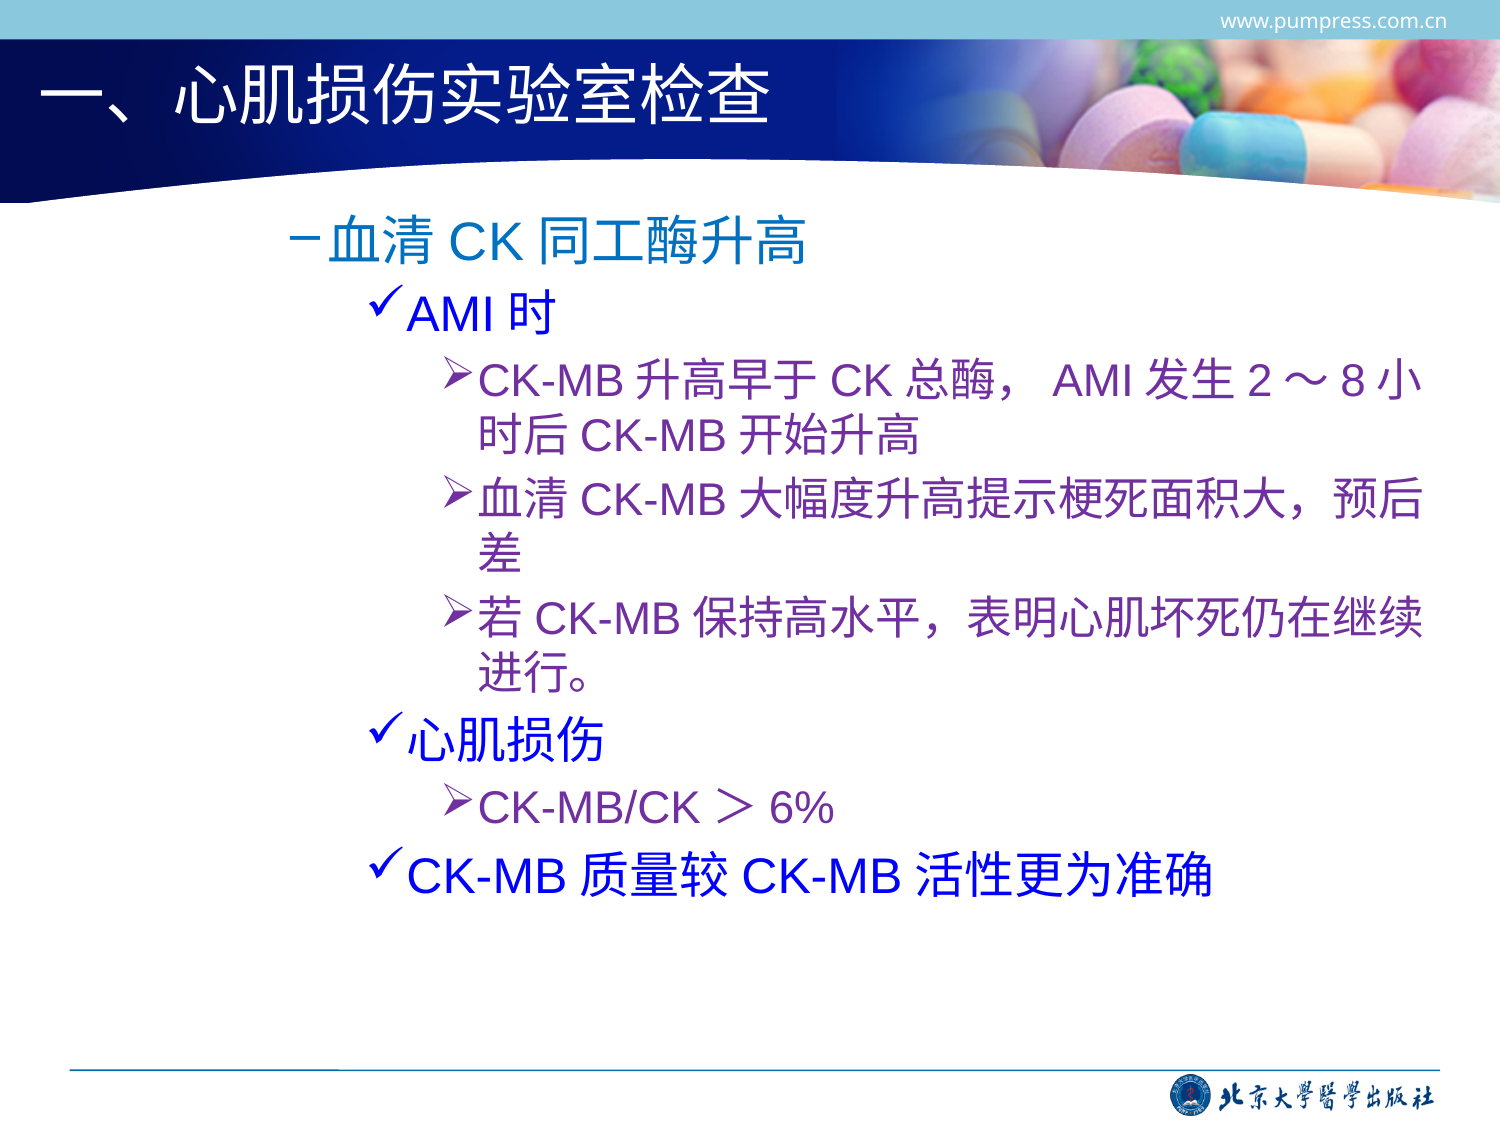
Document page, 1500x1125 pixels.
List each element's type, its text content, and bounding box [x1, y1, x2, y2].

list 血清CK同工酶升高 AMI时 CK-MB升高早于CK总酶，AMI发生2～8小时后CK-MB开始升高 血清CK-MB大幅度升高提示梗死面积大，预后差 若CK-MB保持高水平，表明心肌坏死仍在继续进行。 心肌损伤 CK-MB/CK＞6% CK-MB质量较CK-MB活性更为准确 [49, 198, 1463, 1026]
slide_number www.pumpress.com.cn [1024, 0, 1463, 38]
picture [1170, 1074, 1436, 1118]
title 一、心肌损伤实验室检查 [23, 46, 1349, 140]
picture [0, 40, 1500, 203]
